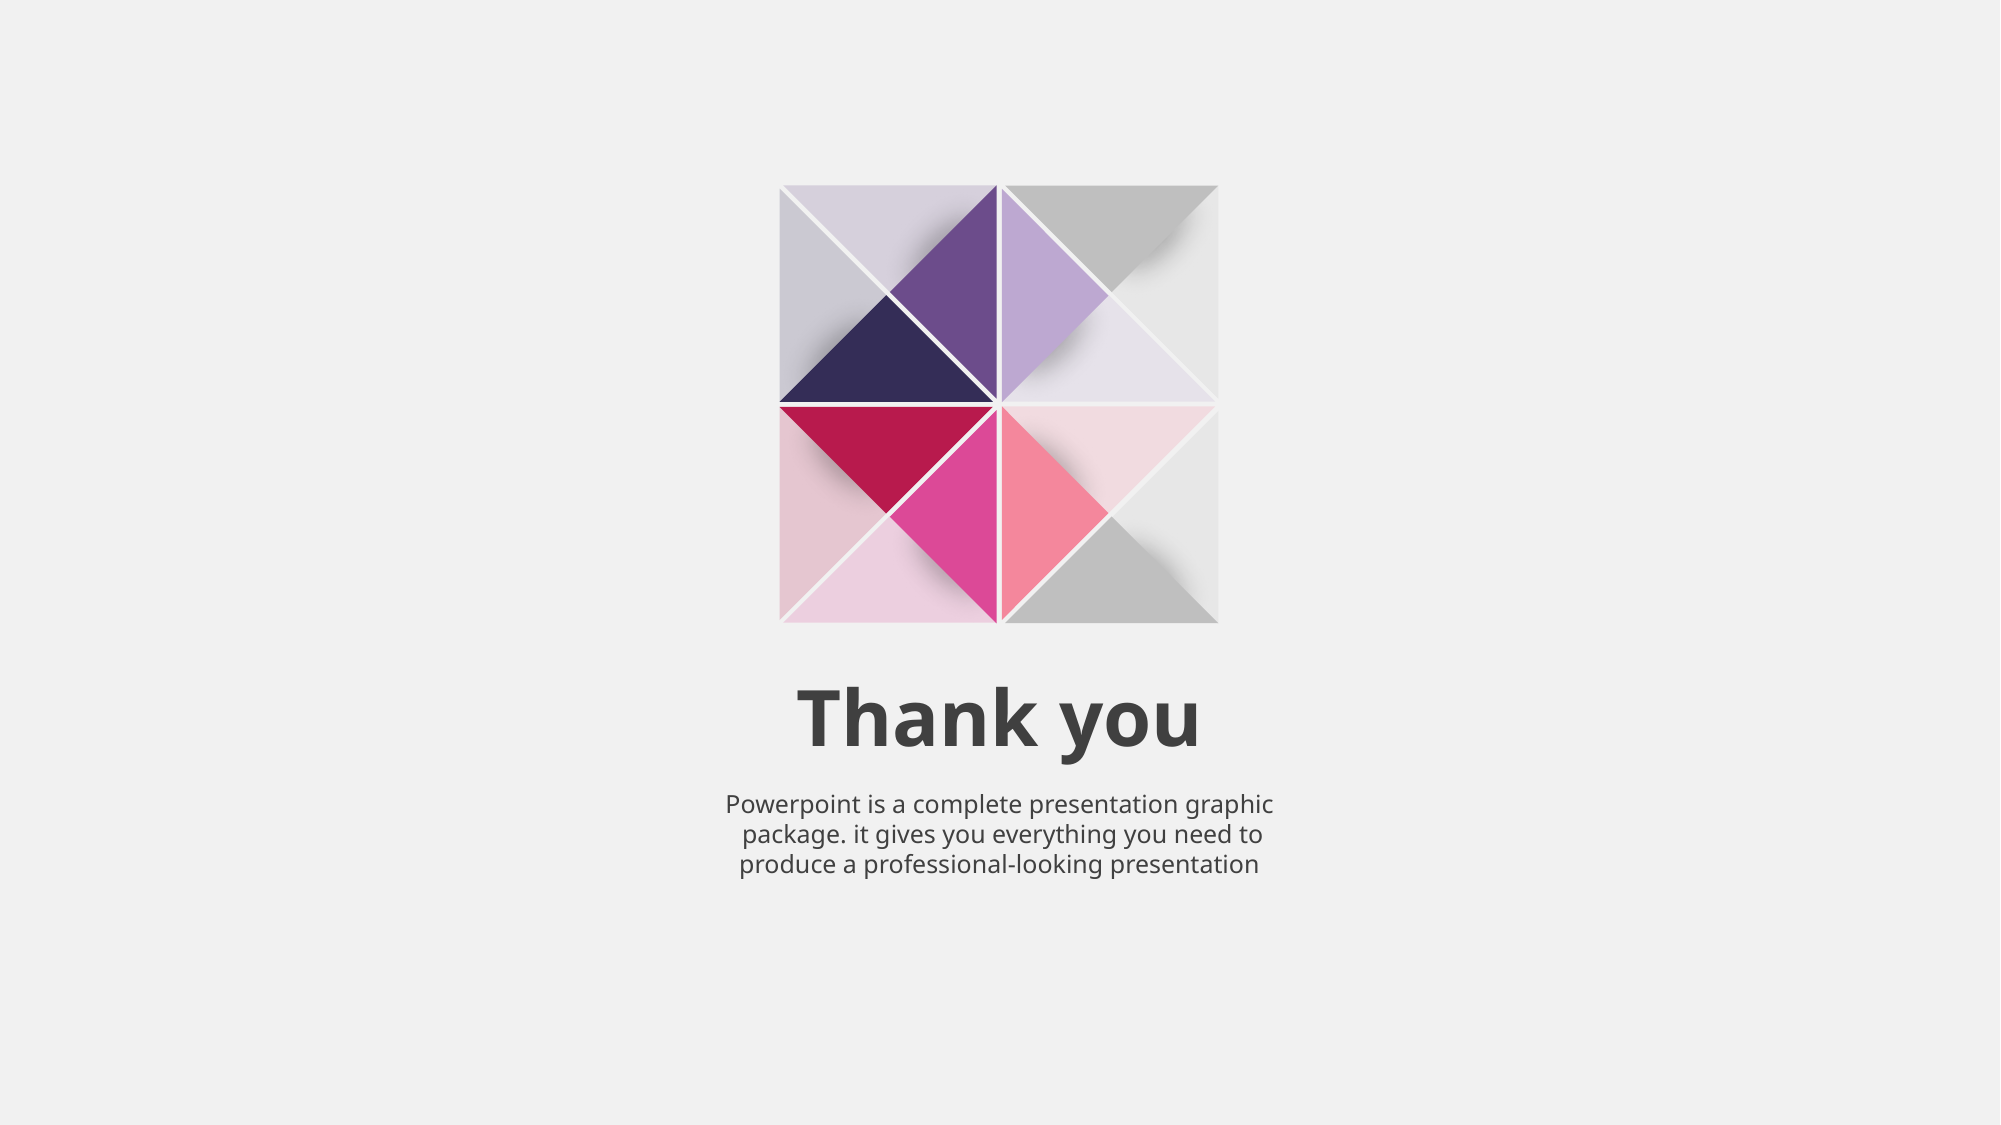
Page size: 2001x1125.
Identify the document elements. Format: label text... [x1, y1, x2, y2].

picture [750, 411, 993, 653]
picture [997, 410, 1001, 421]
picture [750, 155, 992, 399]
text_box Powerpoint is a complete presentation graphic package. it gives you everything you need to produce a professional-looking presentation [689, 788, 1311, 879]
picture [1003, 191, 1247, 617]
list Thank you [736, 668, 1263, 772]
